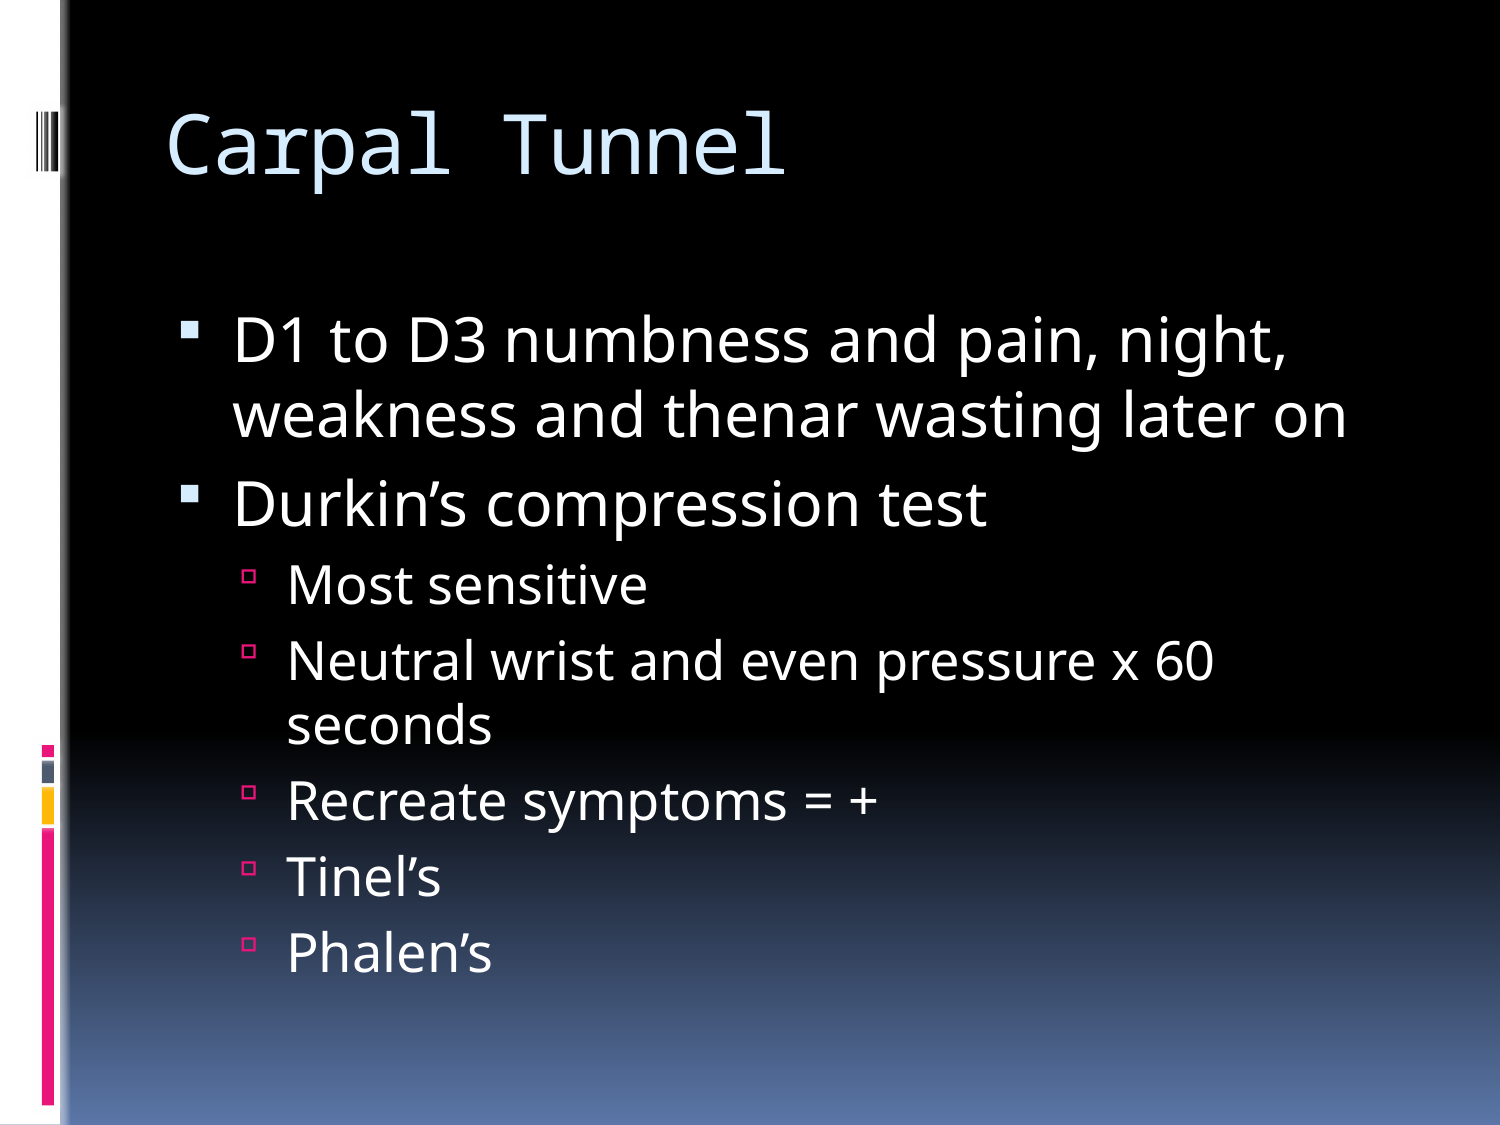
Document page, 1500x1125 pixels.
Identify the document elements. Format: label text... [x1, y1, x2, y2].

title Carpal Tunnel [150, 83, 1425, 234]
list D1 to D3 numbness and pain, night, weakness and thenar wasting later on Durkin’s compression test Most sensitive Neutral wrist and even pressure x 60 seconds Recreate symptoms = + Tinel’s Phalen’s [150, 292, 1425, 1043]
